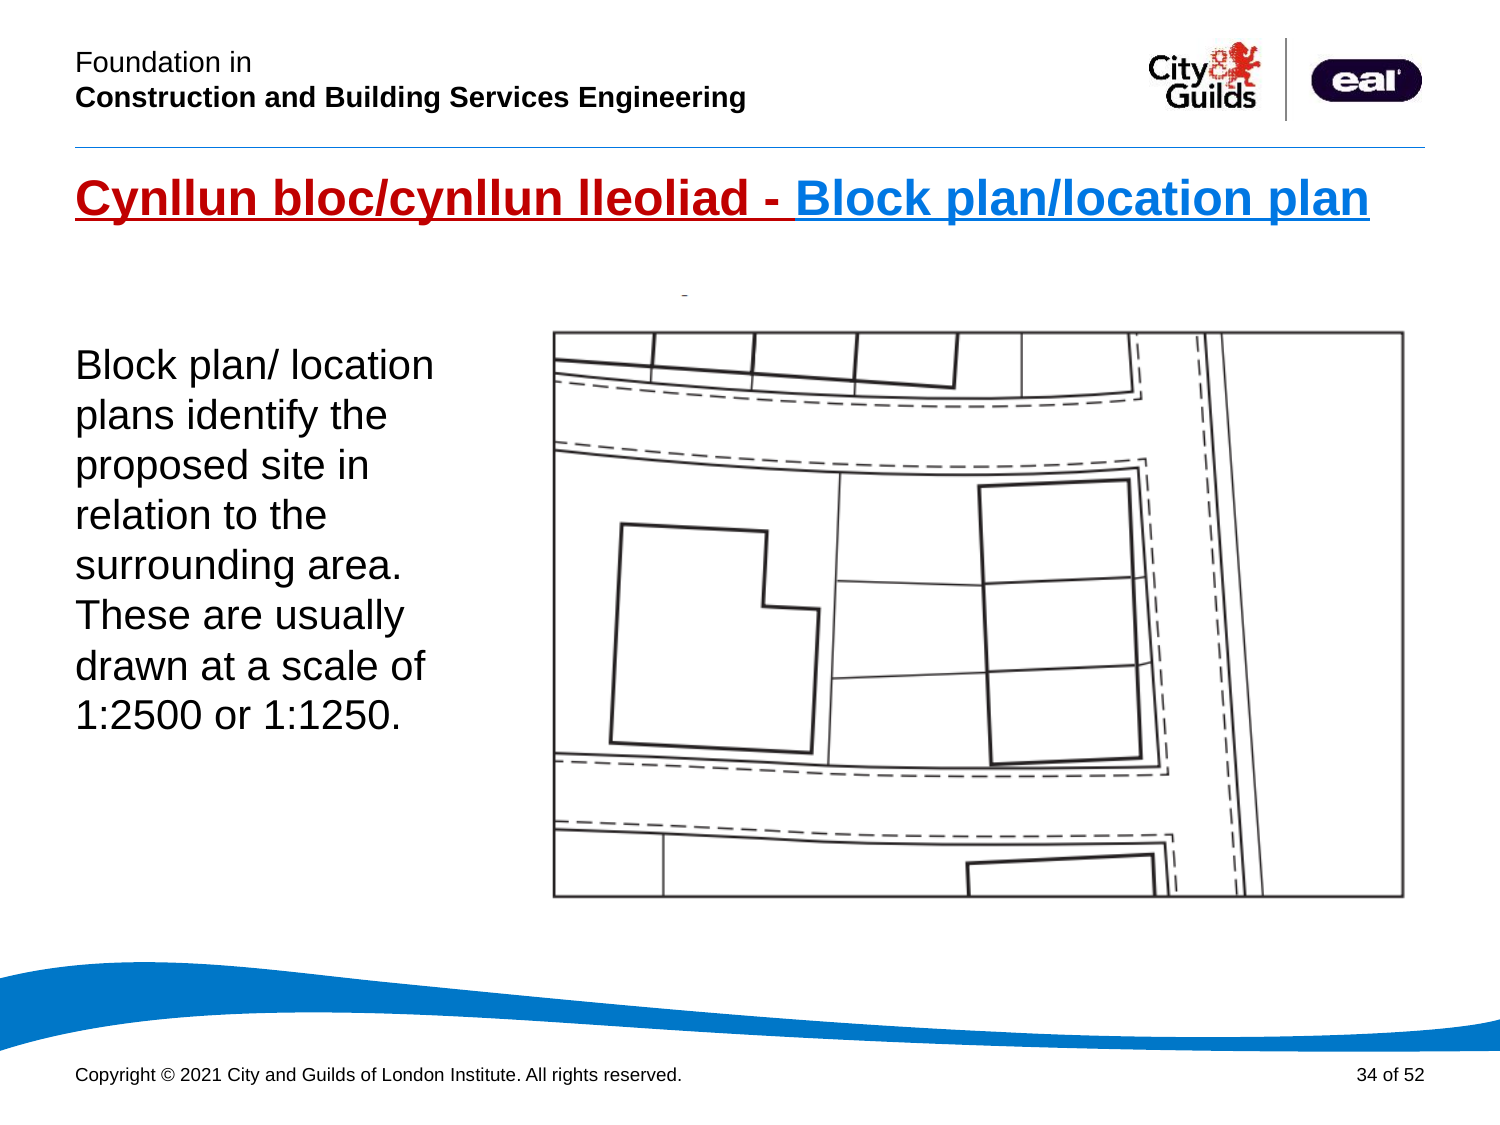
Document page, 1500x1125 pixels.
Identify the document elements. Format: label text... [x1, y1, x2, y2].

picture [1149, 38, 1422, 121]
picture [513, 295, 1426, 921]
title Cynllun bloc/cynllun lleoliad - Block plan/location plan [74, 165, 1426, 229]
list Block plan/ location plans identify the proposed site in relation to the surrounding area. These are usually drawn at a scale of 1:2500 or 1:1250. [74, 337, 491, 799]
